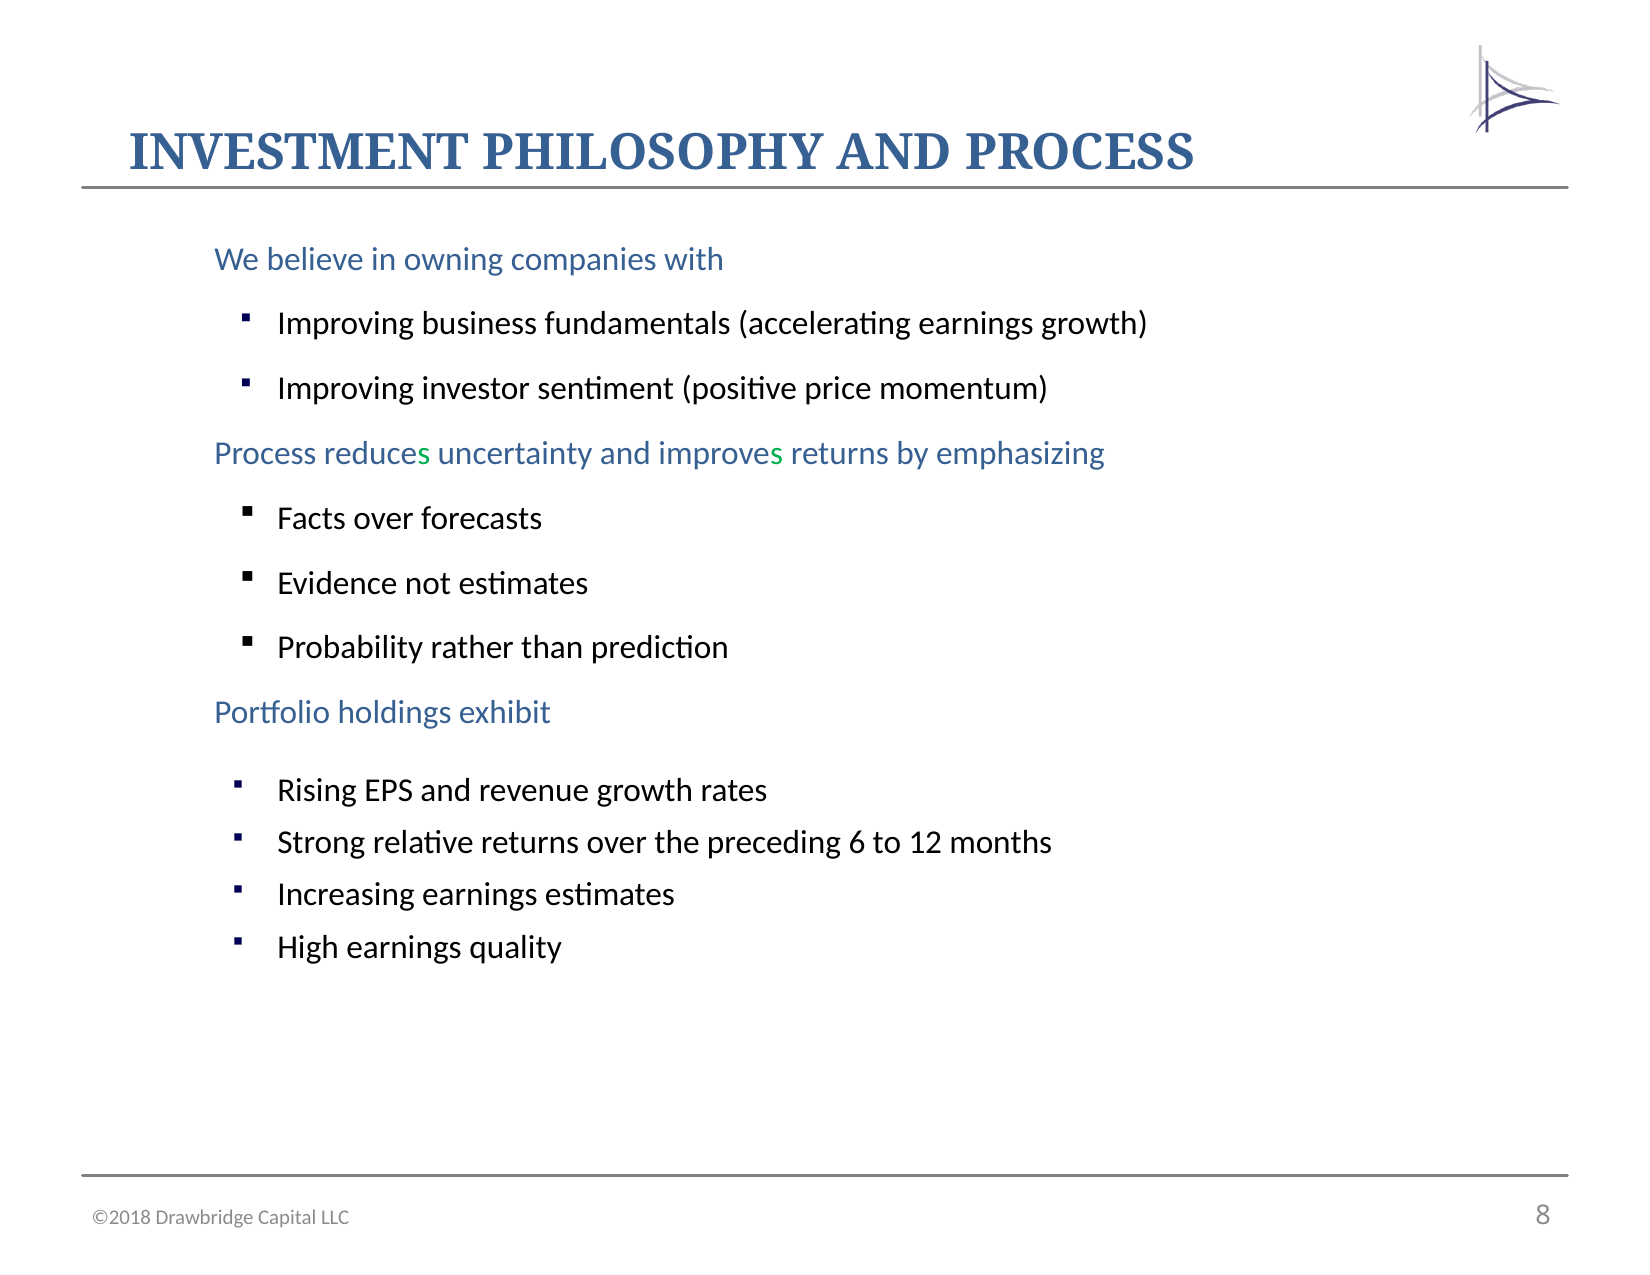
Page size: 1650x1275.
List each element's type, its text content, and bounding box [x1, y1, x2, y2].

text_box ©2018 Drawbridge Capital LLC [75, 1182, 460, 1250]
slide_number 7 [1182, 1181, 1568, 1250]
title Investment Philosophy and Process [82, 90, 1568, 187]
text_box We believe in owning companies with Improving business fundamentals (accelerating earnings growth) Improving investor sentiment (positive price momentum) Process reduces uncertainty and improves returns by emphasizing Facts over forecasts Evidence not estimates Probability rather than prediction Portfolio holdings exhibit Rising EPS and revenue growth rates Strong relative returns over the preceding 6 to 12 months Increasing earnings estimates High earnings quality [124, 228, 1550, 1141]
picture [1463, 44, 1568, 145]
